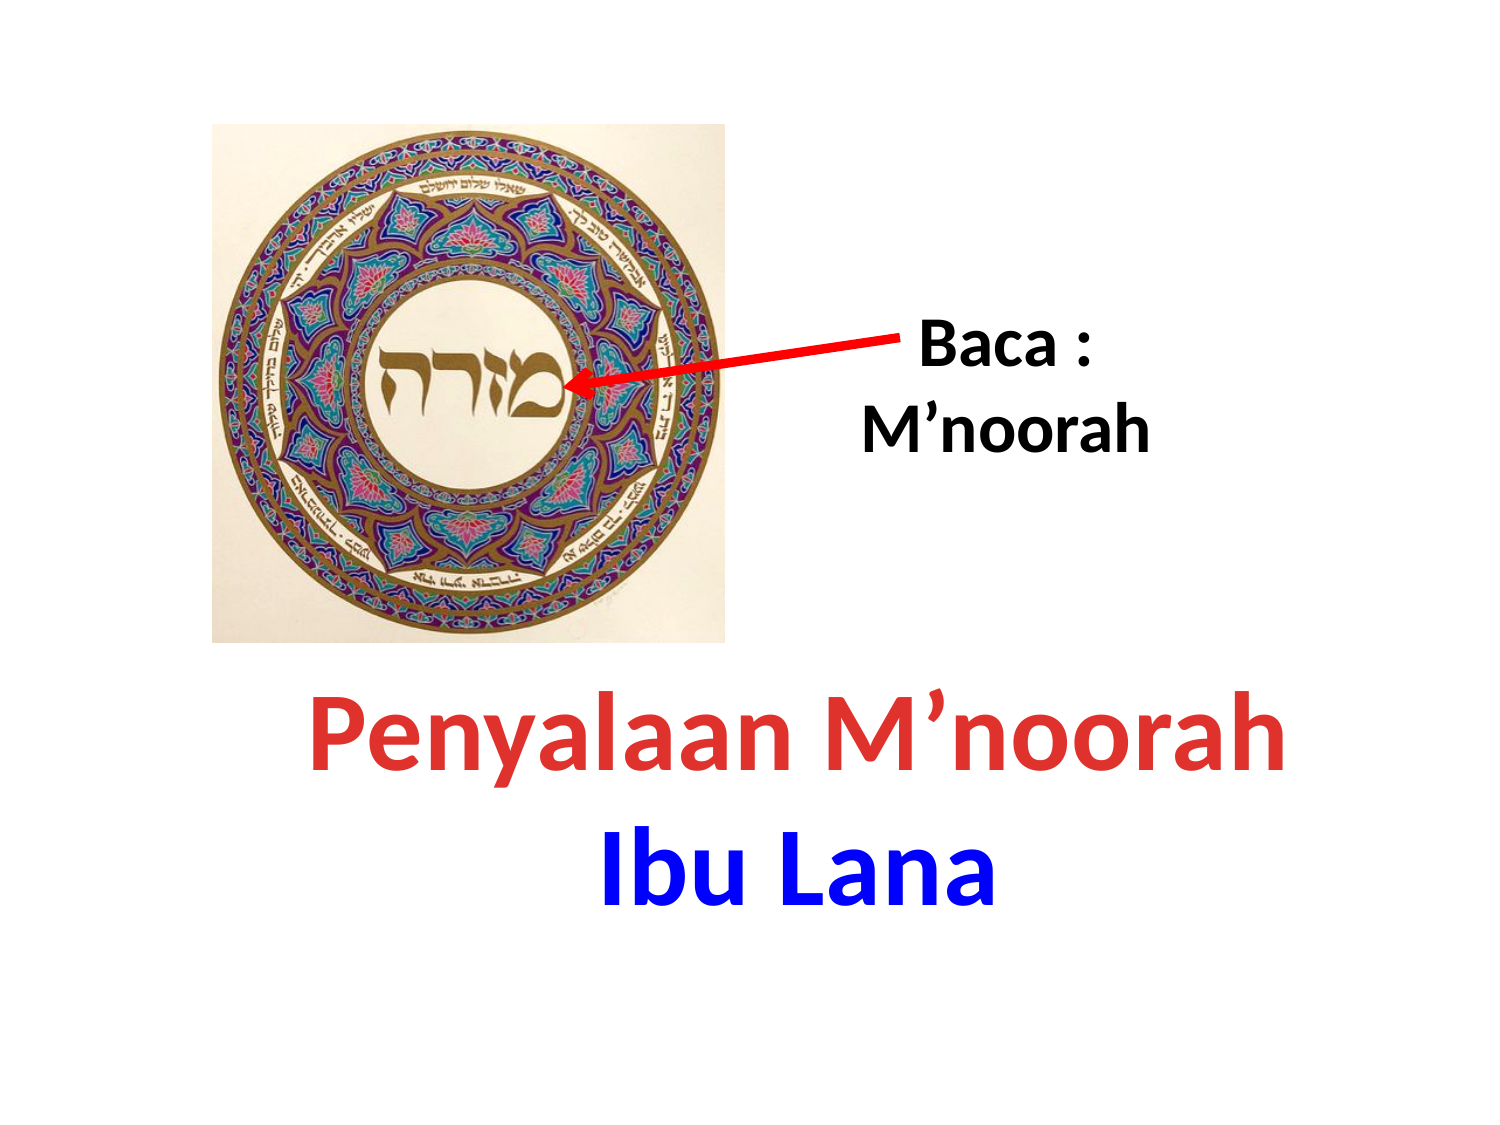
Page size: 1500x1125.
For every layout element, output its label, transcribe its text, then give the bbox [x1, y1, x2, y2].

text_box Penyalaan M’noorah Ibu Lana [292, 649, 1306, 935]
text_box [562, 337, 901, 388]
title Baca : M’noorah [729, 287, 1325, 475]
picture [212, 124, 726, 643]
